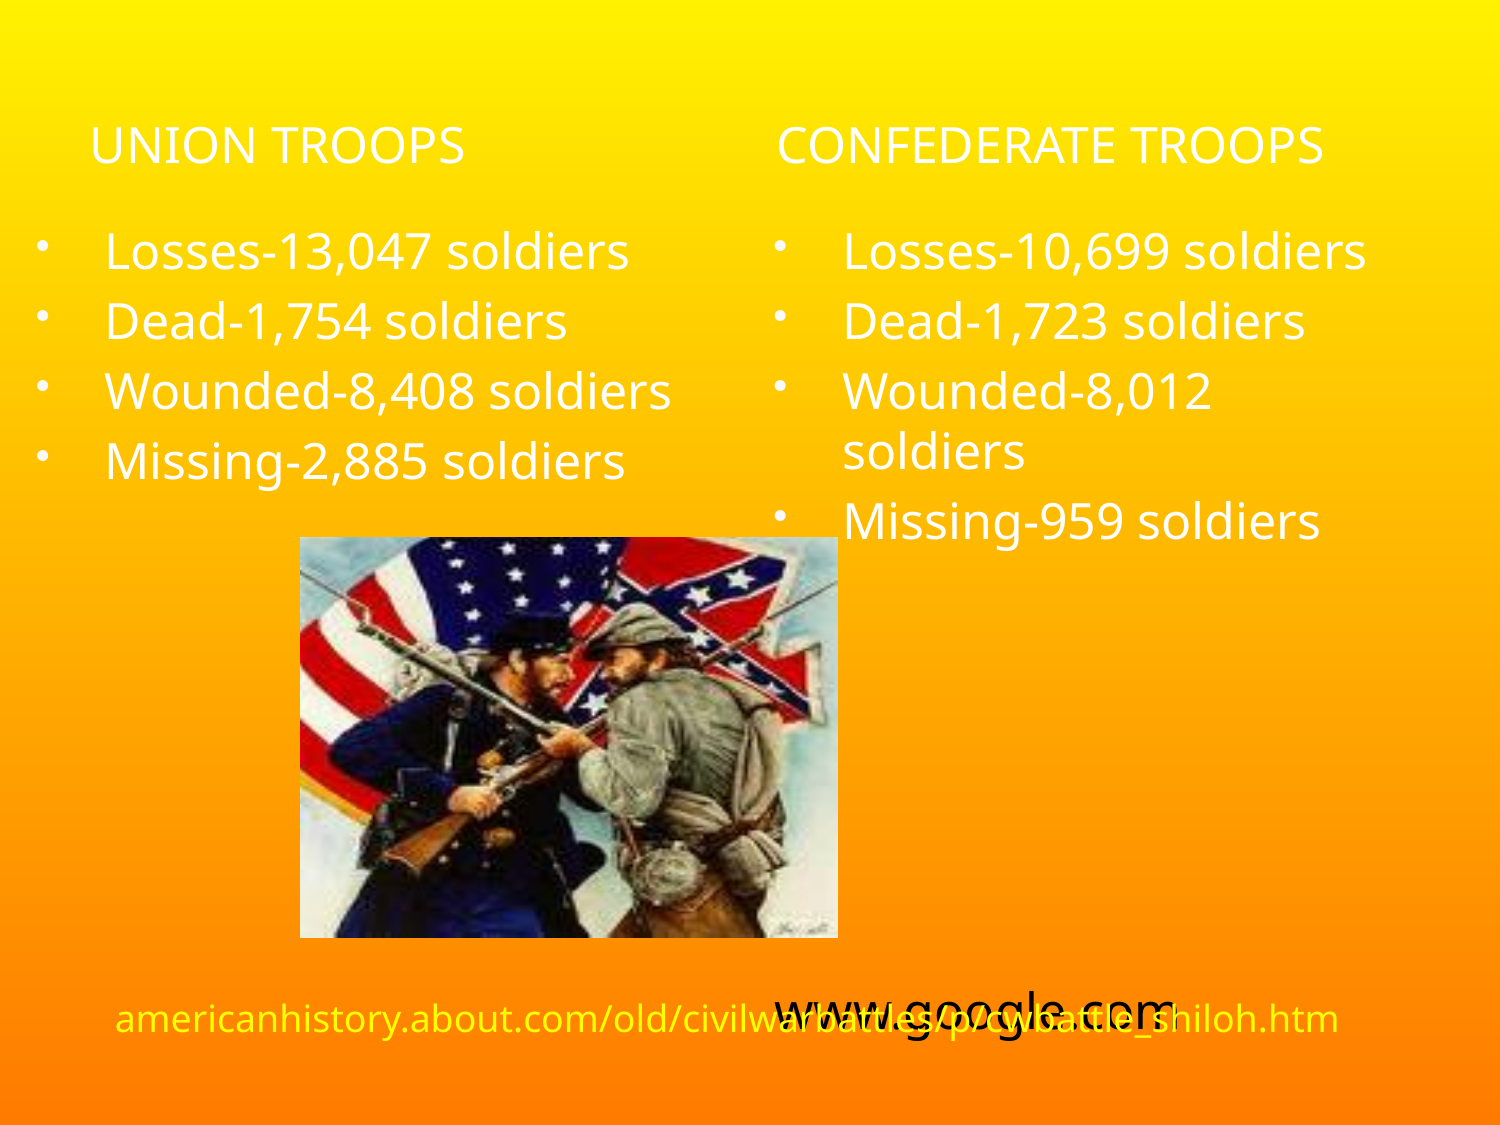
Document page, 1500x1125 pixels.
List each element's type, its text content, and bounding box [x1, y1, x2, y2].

list Losses-10,699 soldiers Dead-1,723 soldiers Wounded-8,012 soldiers Missing-959 soldiers www.google.com [737, 212, 1413, 987]
list Union troops [75, 0, 738, 212]
list Confederate troops [761, 0, 1425, 288]
text_box americanhistory.about.com/old/civilwarbattles/p/cwbattle_shiloh.htm [99, 987, 1500, 1048]
list Losses-13,047 soldiers Dead-1,754 soldiers Wounded-8,408 soldiers Missing-2,885 soldiers [0, 212, 738, 1125]
picture [299, 537, 838, 938]
